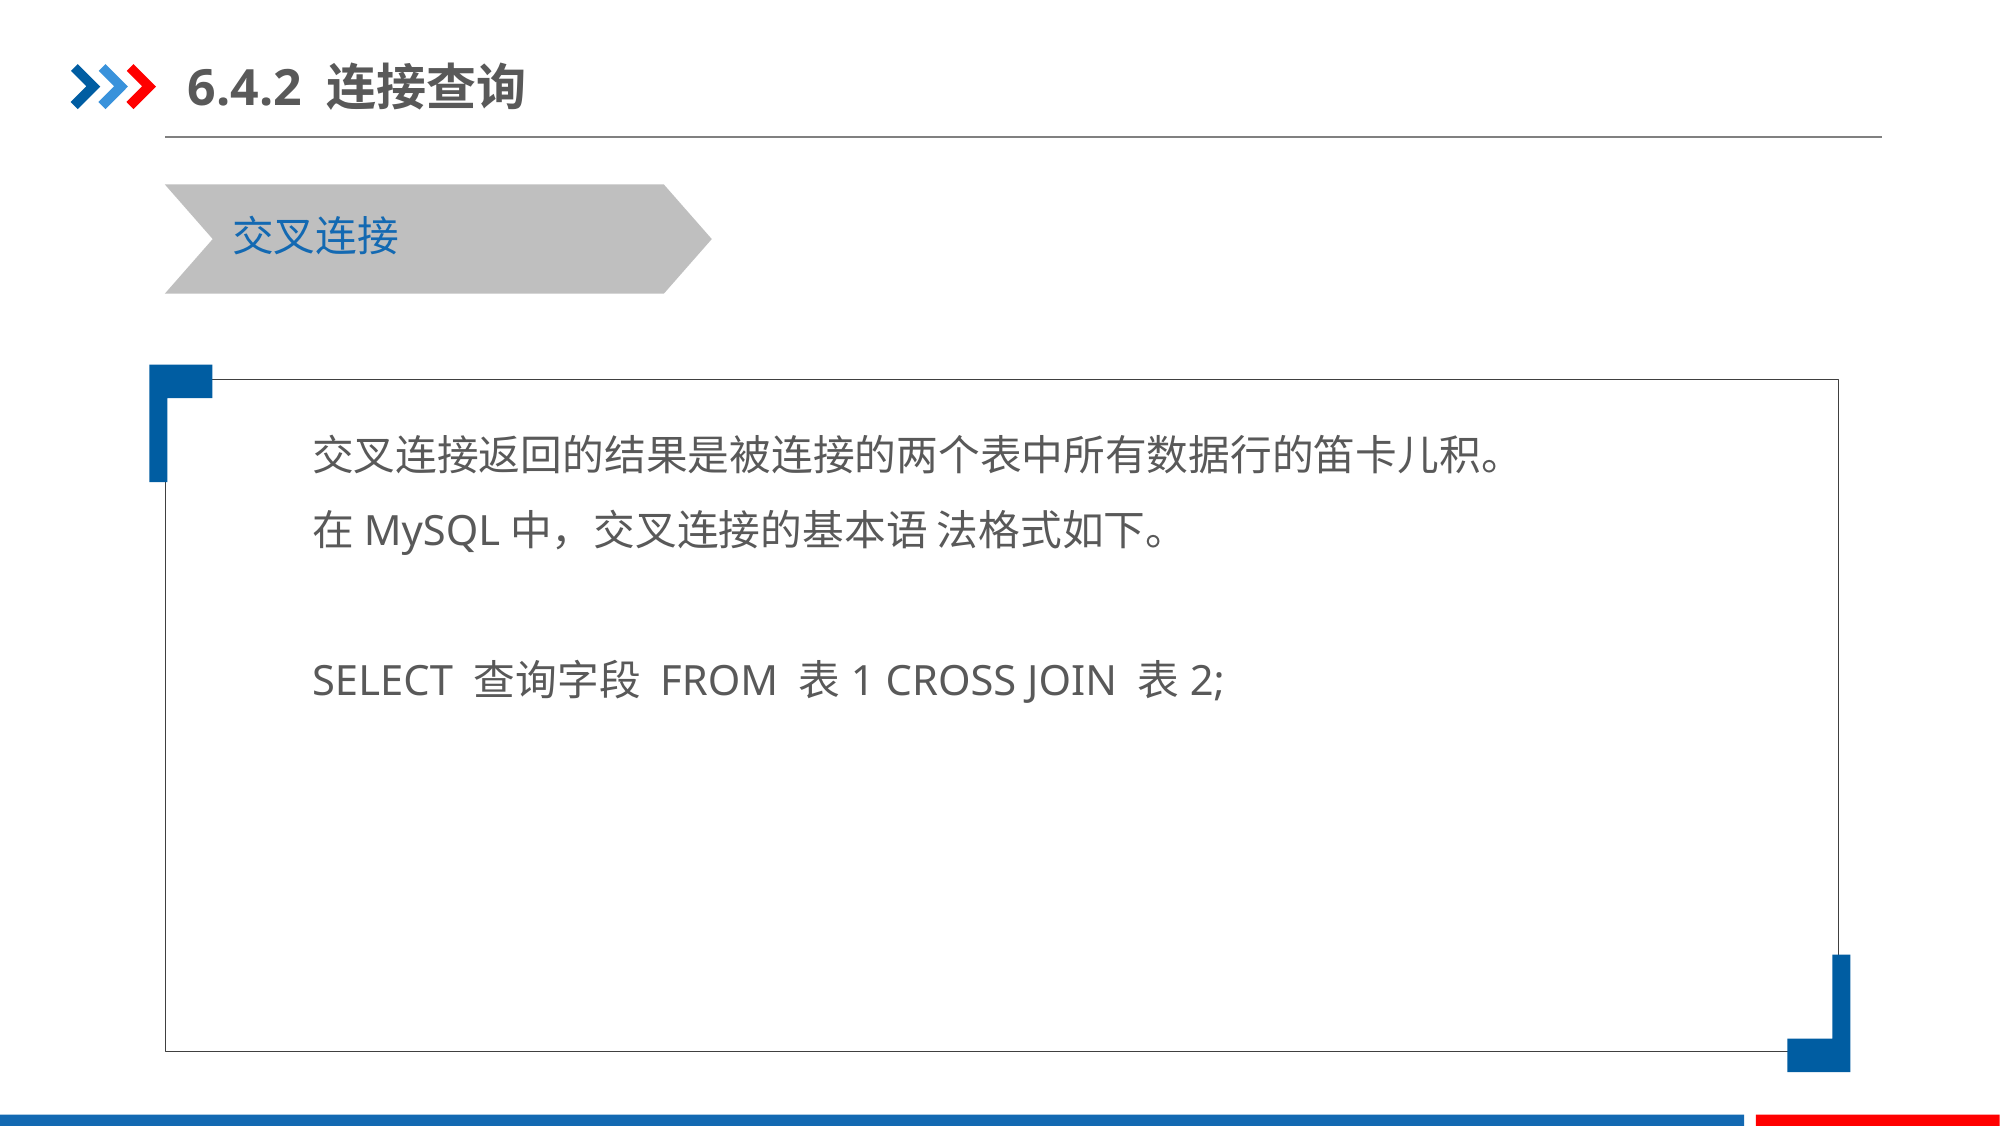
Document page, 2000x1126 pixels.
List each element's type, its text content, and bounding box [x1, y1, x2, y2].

text_box [147, 363, 215, 484]
text_box [1785, 953, 1852, 1074]
text_box [164, 184, 712, 294]
text_box [163, 378, 1841, 1053]
text_box 交叉连接 [217, 202, 414, 267]
text_box 6.4.2 连接查询 [187, 43, 827, 127]
